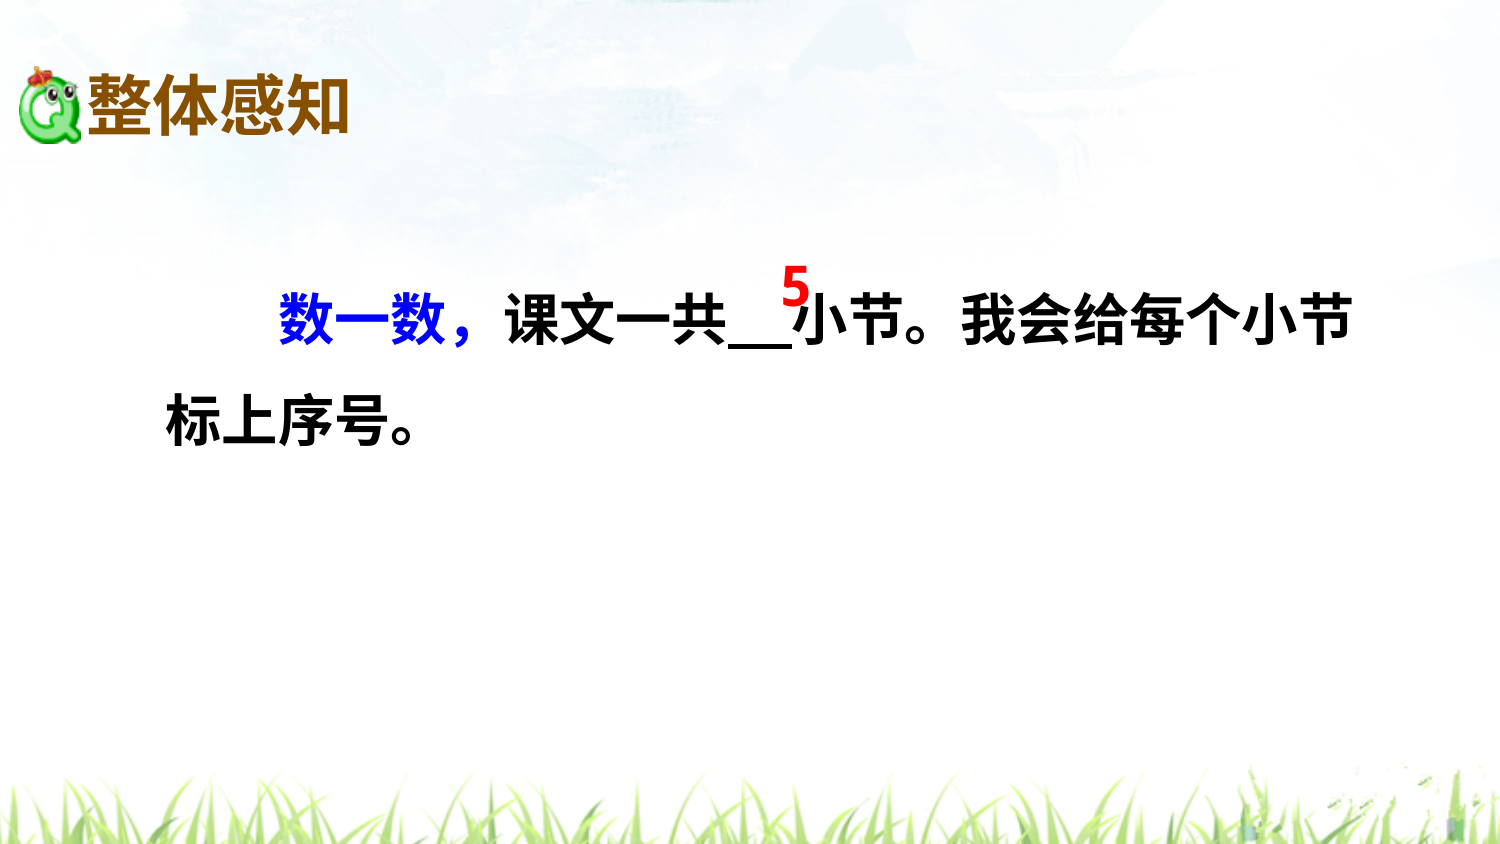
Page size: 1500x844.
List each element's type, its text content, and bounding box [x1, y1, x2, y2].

text_box 数一数，课文一共 小节。我会给每个小节标上序号。 [154, 244, 1383, 459]
text_box 5 [768, 244, 825, 324]
text_box 整体感知 [77, 60, 432, 149]
picture [0, 0, 1500, 844]
